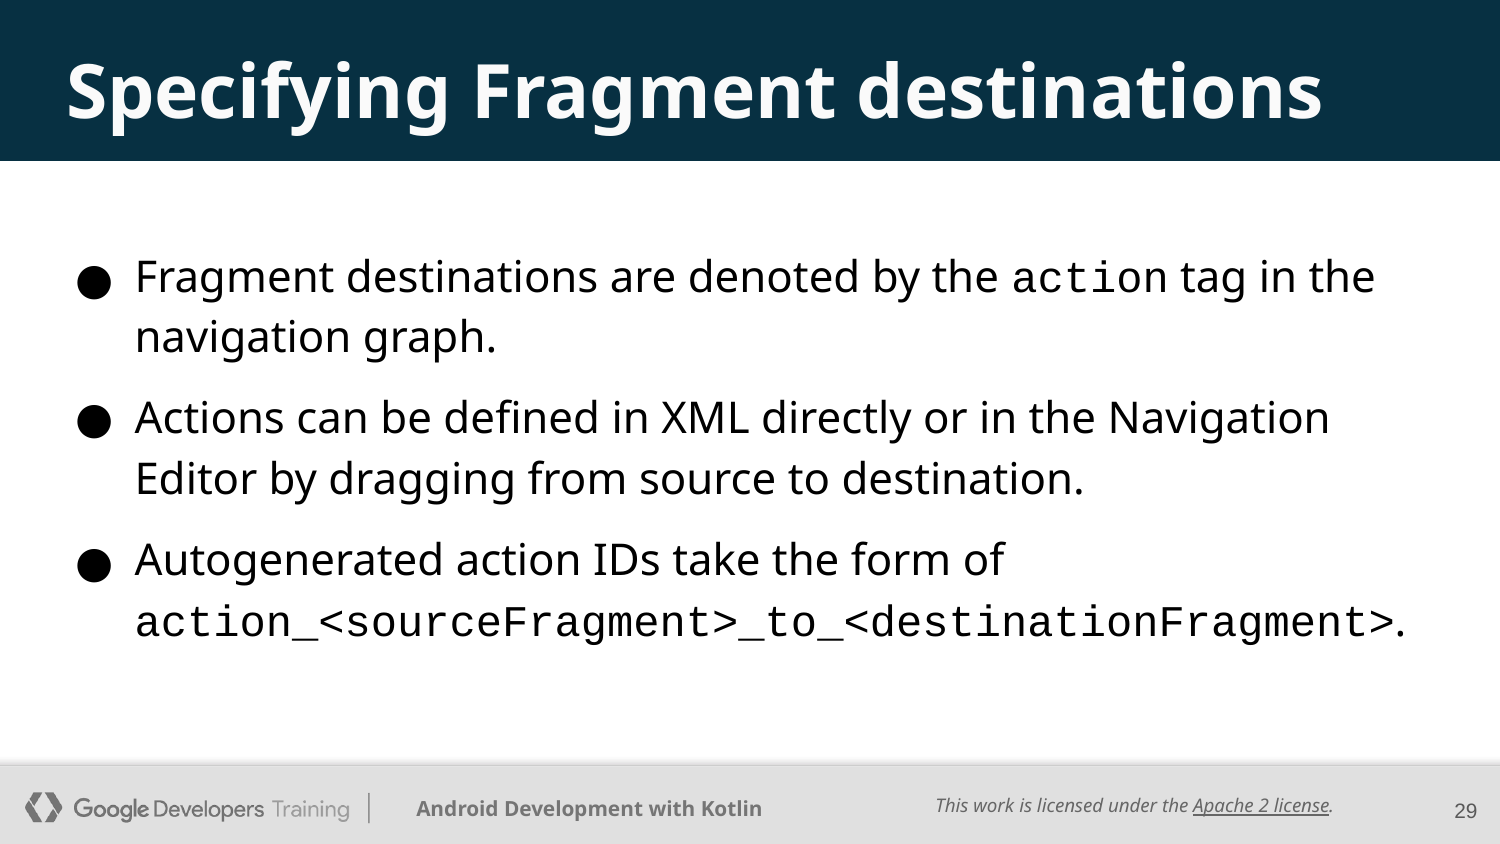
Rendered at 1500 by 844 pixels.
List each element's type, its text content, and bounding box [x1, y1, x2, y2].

text_box Fragment destinations are denoted by the action tag in the navigation graph. Actions can be defined in XML directly or in the Navigation Editor by dragging from source to destination. Autogenerated action IDs take the form of action_<sourceFragment>_to_<destinationFragment>. [44, 225, 1471, 761]
picture [0, 161, 1500, 844]
title Specifying Fragment destinations [51, 28, 1449, 122]
slide_number ‹#› [1402, 777, 1493, 842]
